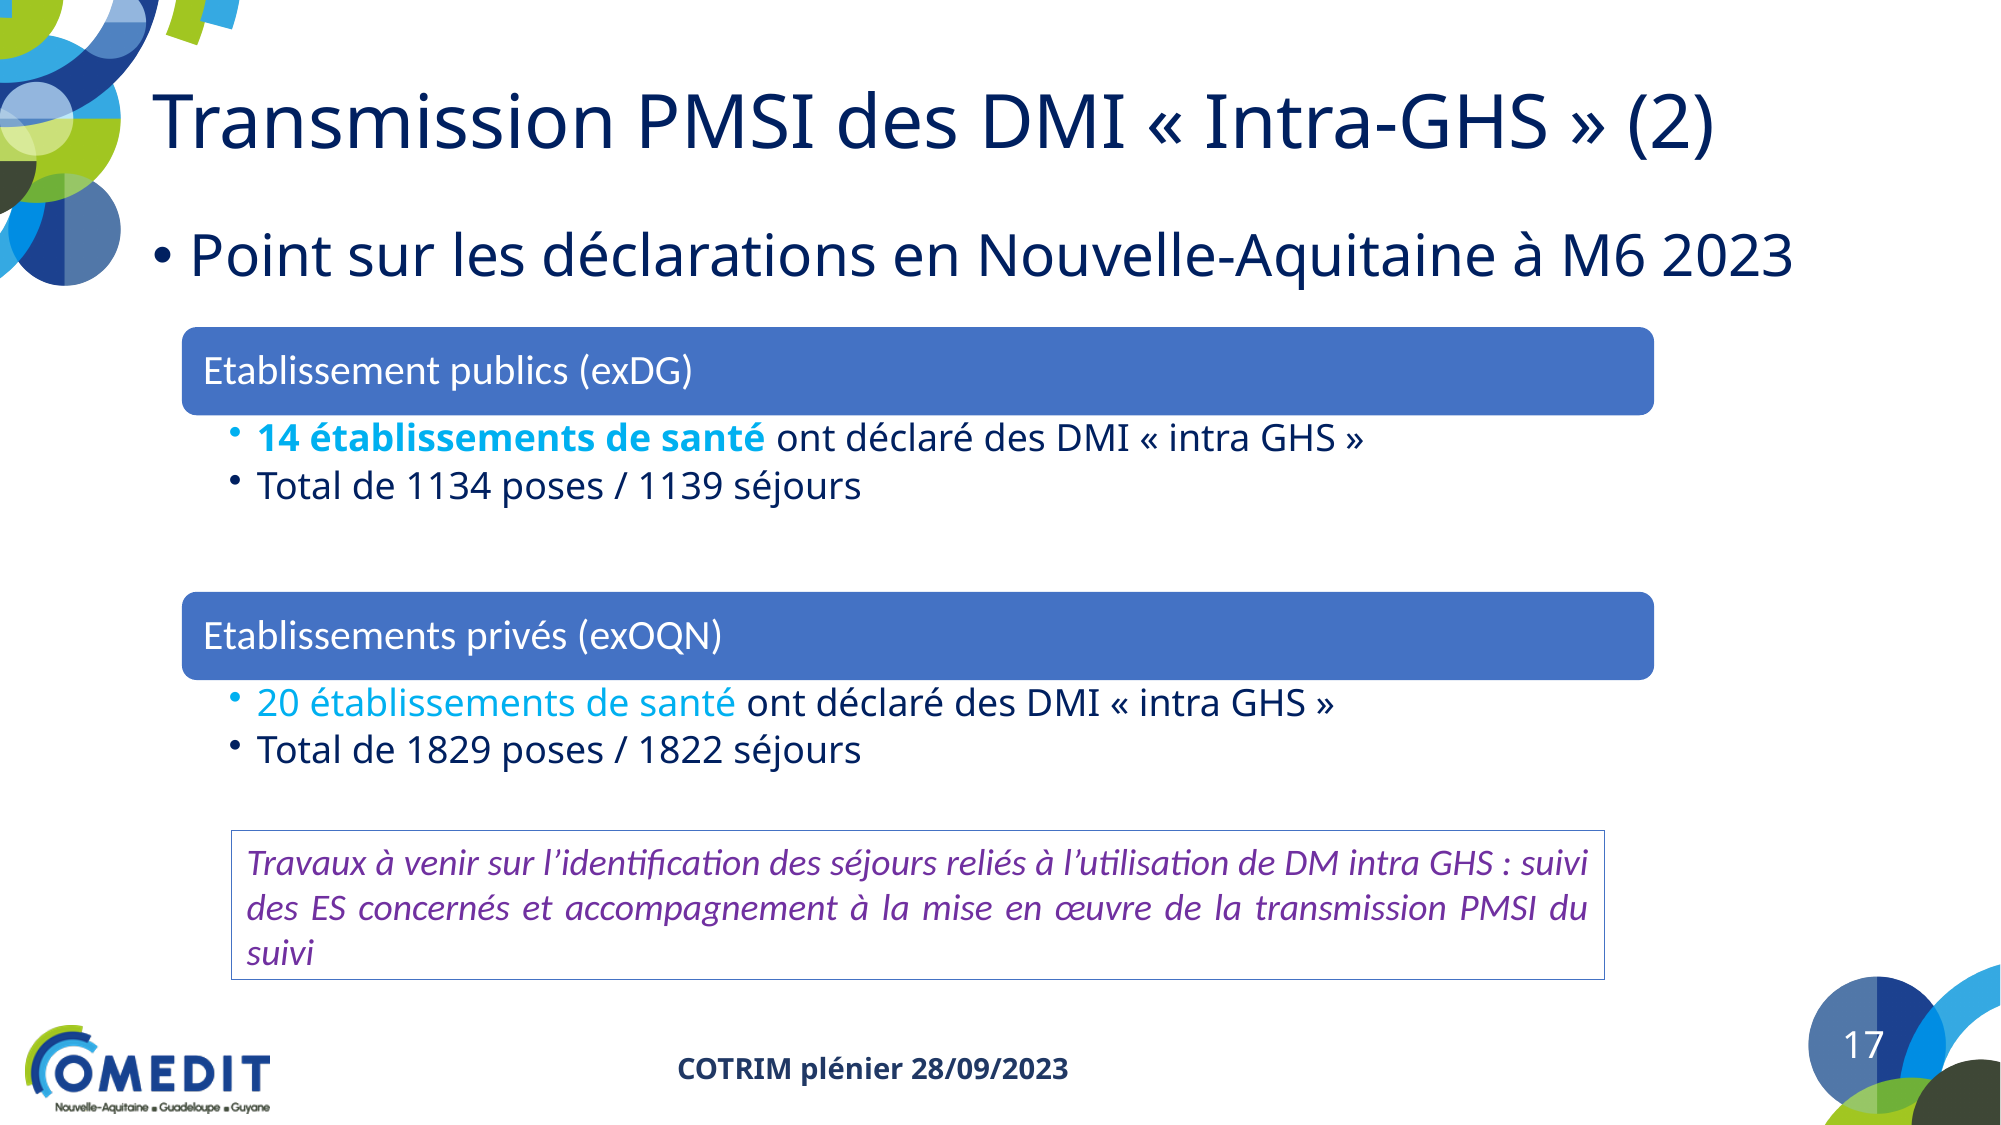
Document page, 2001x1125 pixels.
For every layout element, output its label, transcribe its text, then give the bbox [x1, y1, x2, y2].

list Point sur les déclarations en Nouvelle-Aquitaine à M6 2023 [137, 218, 1863, 333]
picture [1657, 960, 2001, 1125]
picture [25, 1025, 270, 1114]
text_box Travaux à venir sur l’identification des séjours reliés à l’utilisation de DM intra GHS : suivi des ES concernés et accompagnement à la mise en œuvre de la transmission PMSI du suivi [231, 868, 1605, 980]
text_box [181, 315, 1655, 868]
title Transmission PMSI des DMI « Intra-GHS » (2) [137, 59, 1863, 190]
picture [0, 0, 245, 300]
